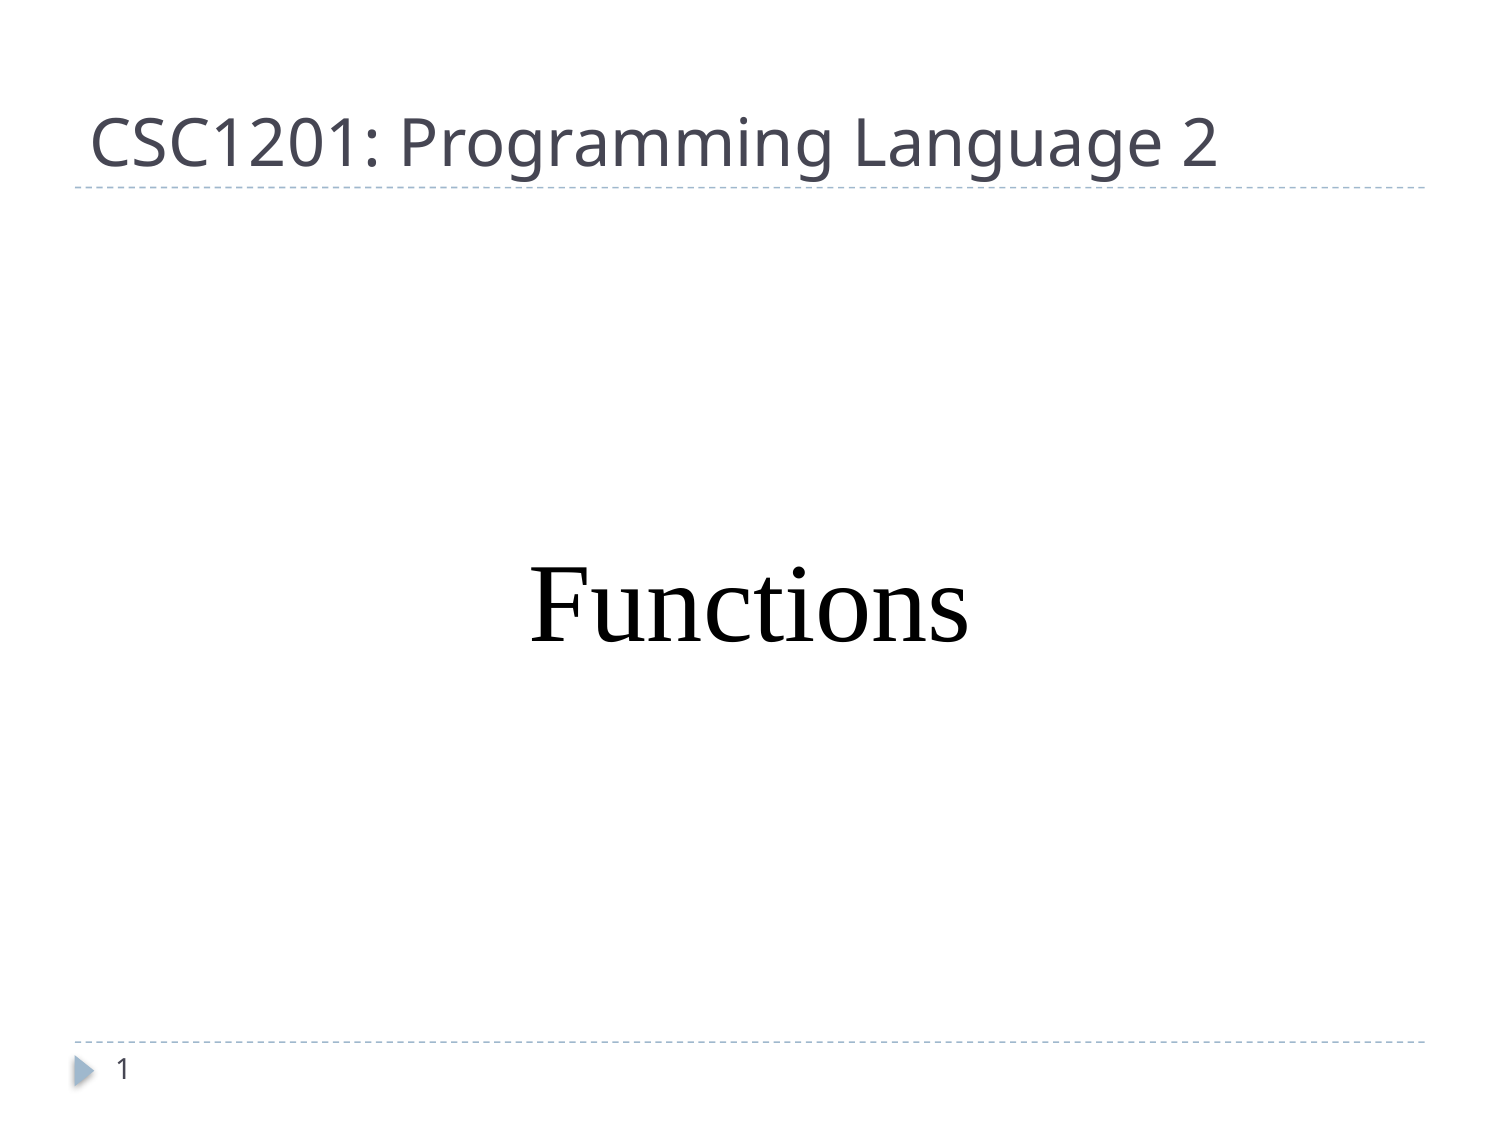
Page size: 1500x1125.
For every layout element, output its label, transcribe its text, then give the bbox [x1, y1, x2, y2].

list Functions [75, 200, 1425, 1010]
title CSC1201: Programming Language 2 [75, 24, 1425, 188]
slide_number 1 [100, 1042, 426, 1103]
